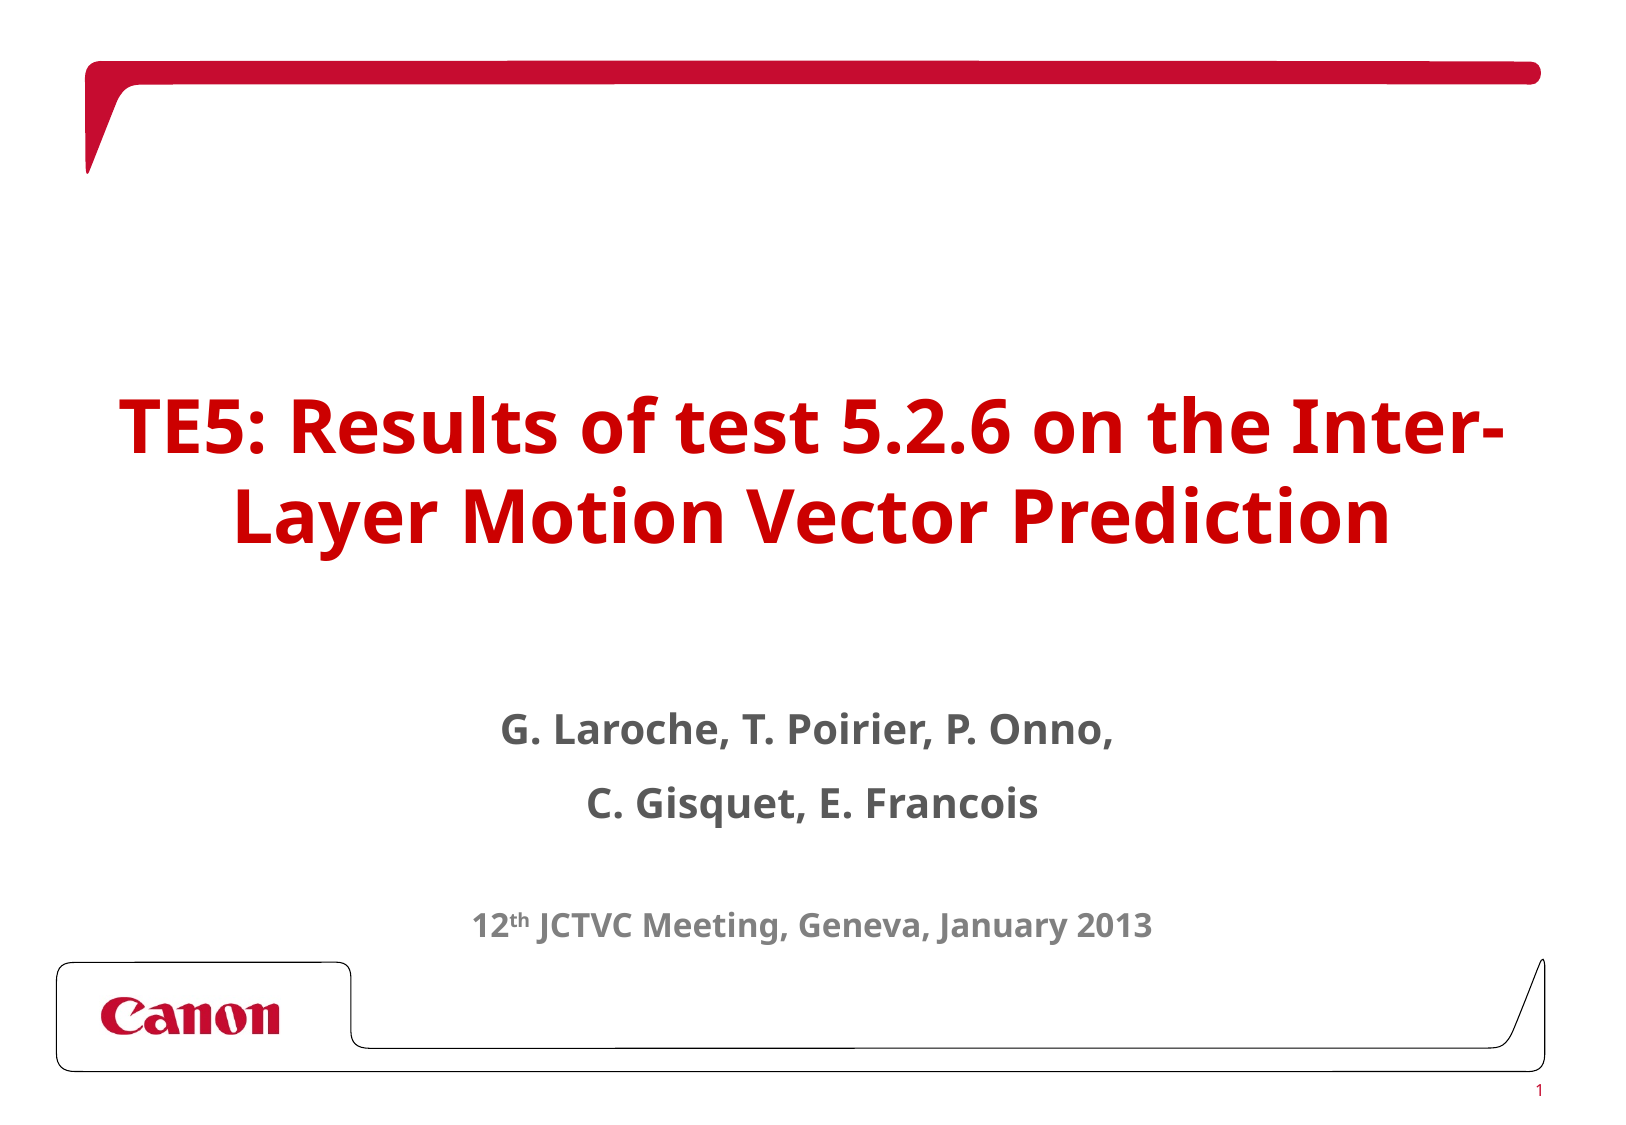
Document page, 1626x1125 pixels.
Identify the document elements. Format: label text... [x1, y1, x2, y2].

subtitle G. Laroche, T. Poirier, P. Onno, C. Gisquet, E. Francois 12th JCTVC Meeting, Geneva, January 2013 [189, 680, 1436, 969]
picture [99, 995, 281, 1035]
title TE5: Results of test 5.2.6 on the Inter-Layer Motion Vector Prediction [27, 375, 1598, 563]
slide_number 1 [1414, 1063, 1545, 1103]
